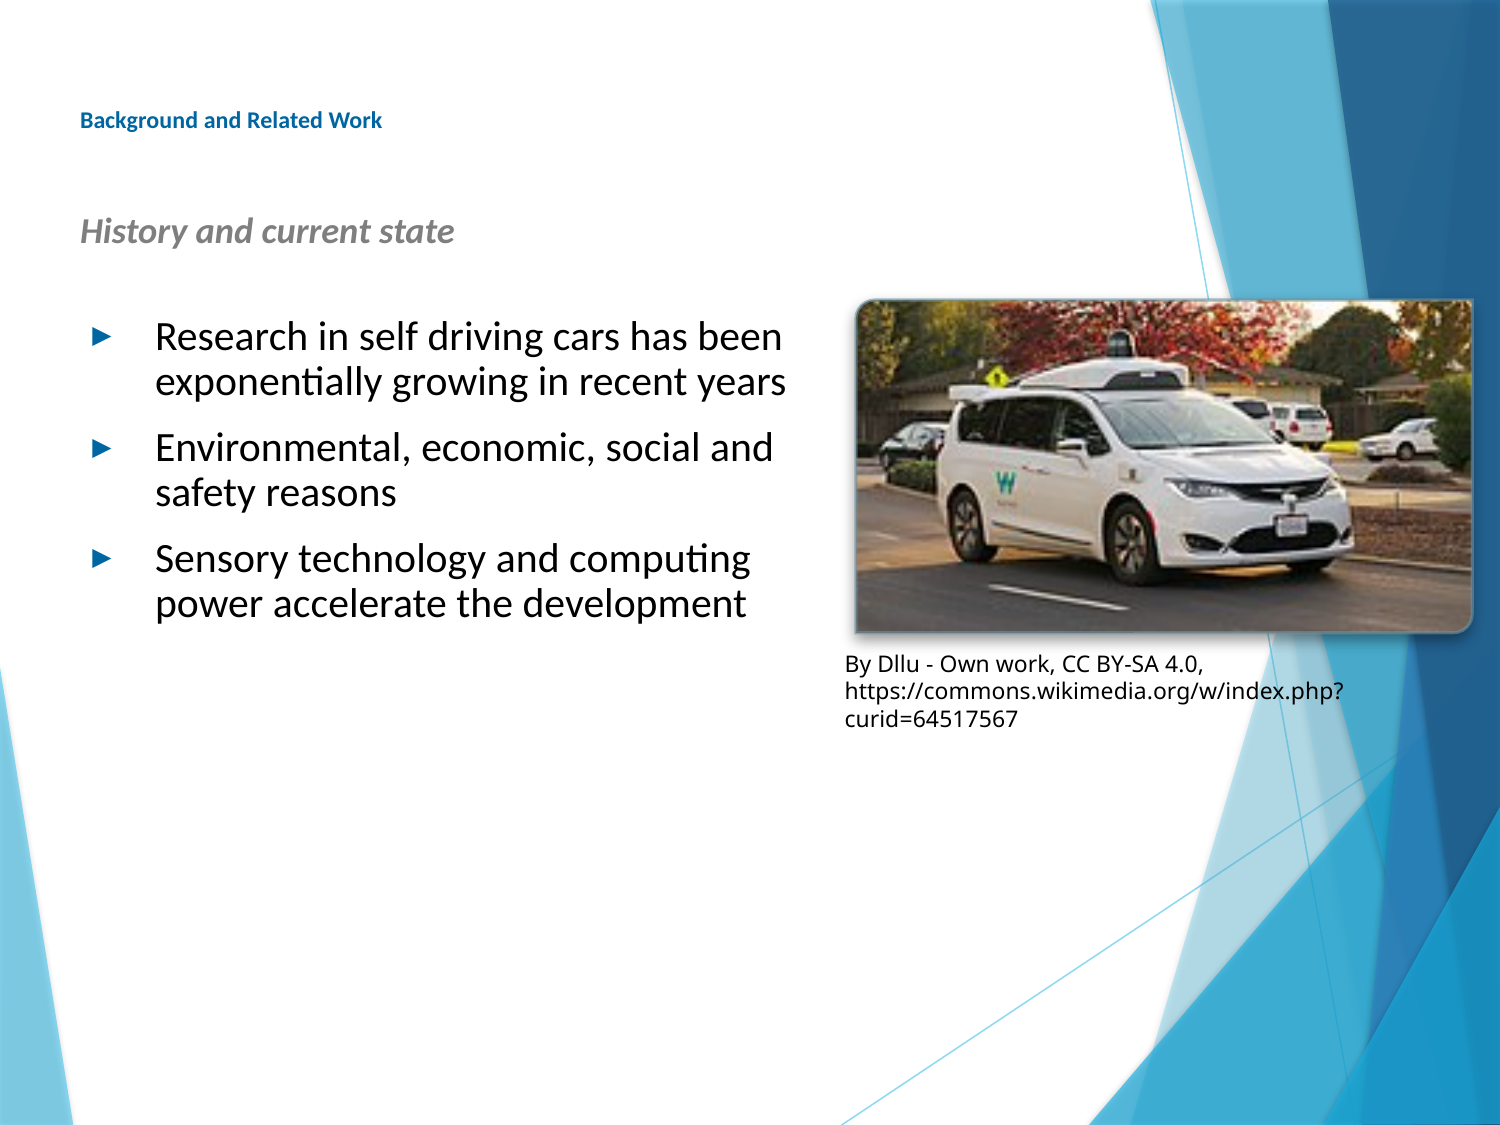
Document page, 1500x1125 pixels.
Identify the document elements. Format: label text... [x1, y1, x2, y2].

list Research in self driving cars has been exponentially growing in recent years Environmental, economic, social and safety reasons Sensory technology and computing power accelerate the development [65, 299, 803, 985]
picture [855, 299, 1473, 634]
subtitle History and current state [65, 196, 1447, 266]
text_box By Dllu - Own work, CC BY-SA 4.0, https://commons.wikimedia.org/w/index.php?curid=64517567 [829, 642, 1500, 740]
title Background and Related Work [65, 92, 1447, 179]
